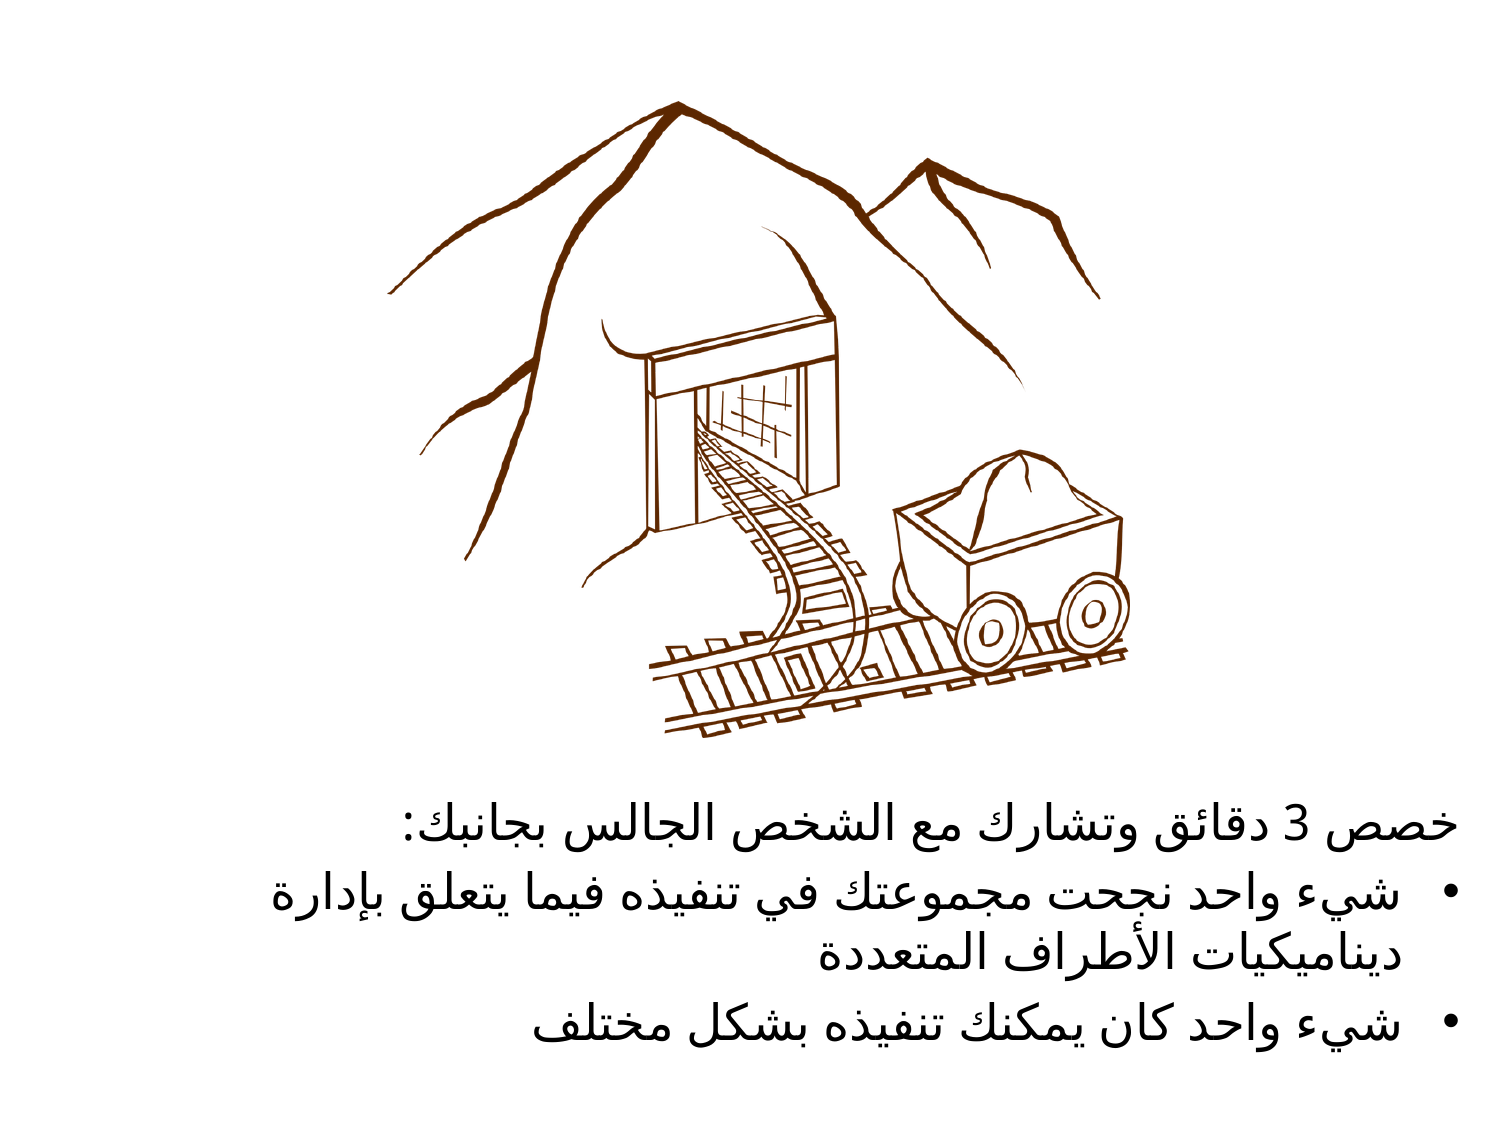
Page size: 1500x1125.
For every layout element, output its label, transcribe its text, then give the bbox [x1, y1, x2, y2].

picture [387, 101, 1130, 738]
list خصص 3 دقائق وتشارك مع الشخص الجالس بجانبك: شيء واحد نجحت مجموعتك في تنفيذه فيما يتعلق بإدارة ديناميكيات الأطراف المتعددة شيء واحد كان يمكنك تنفيذه بشكل مختلف [150, 782, 1475, 1125]
